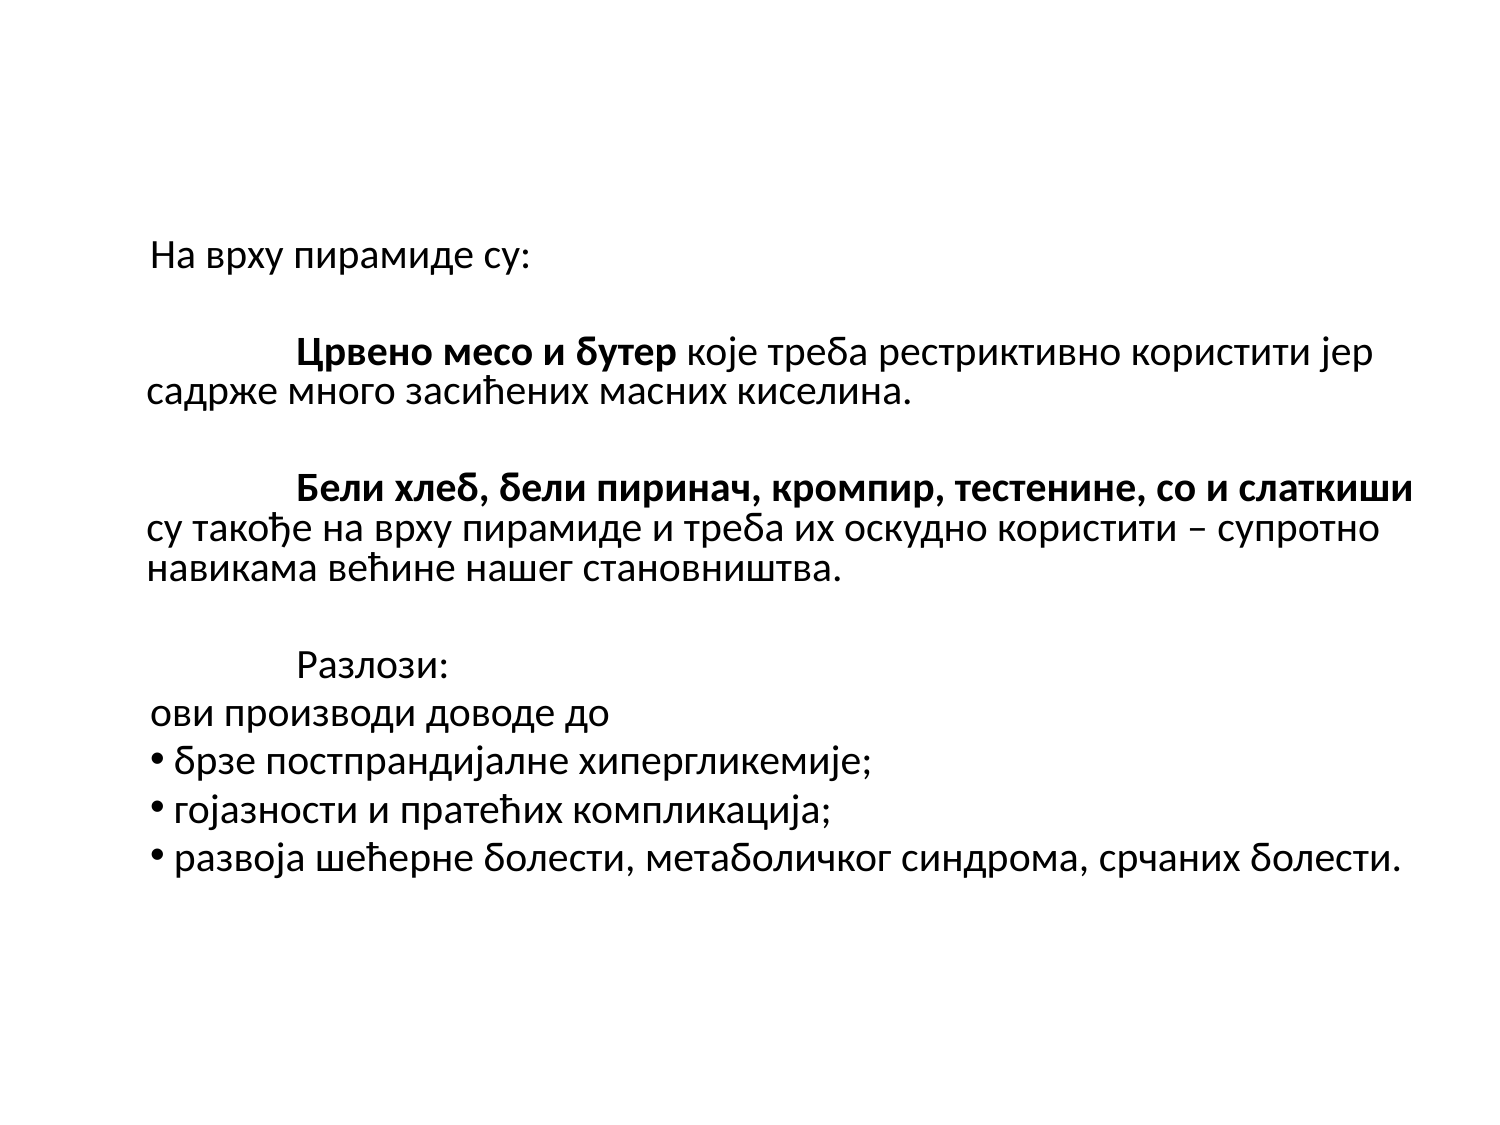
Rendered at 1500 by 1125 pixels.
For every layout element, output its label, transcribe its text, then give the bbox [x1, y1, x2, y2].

list На врху пирамиде су: Црвено месо и бутер које треба рестриктивно користити јер садрже много засићених масних киселина. Бели хлеб, бели пиринач, кромпир, тестенине, со и слаткиши су такође на врху пирамиде и треба их оскудно користити – супротно навикама већине нашег становништва. Разлози: ови производи доводе до брзе постпрандијалне хипергликемије; гојазности и пратећих компликација; развоја шећерне болести, метаболичког синдрома, срчаних болести. [75, 184, 1471, 1083]
